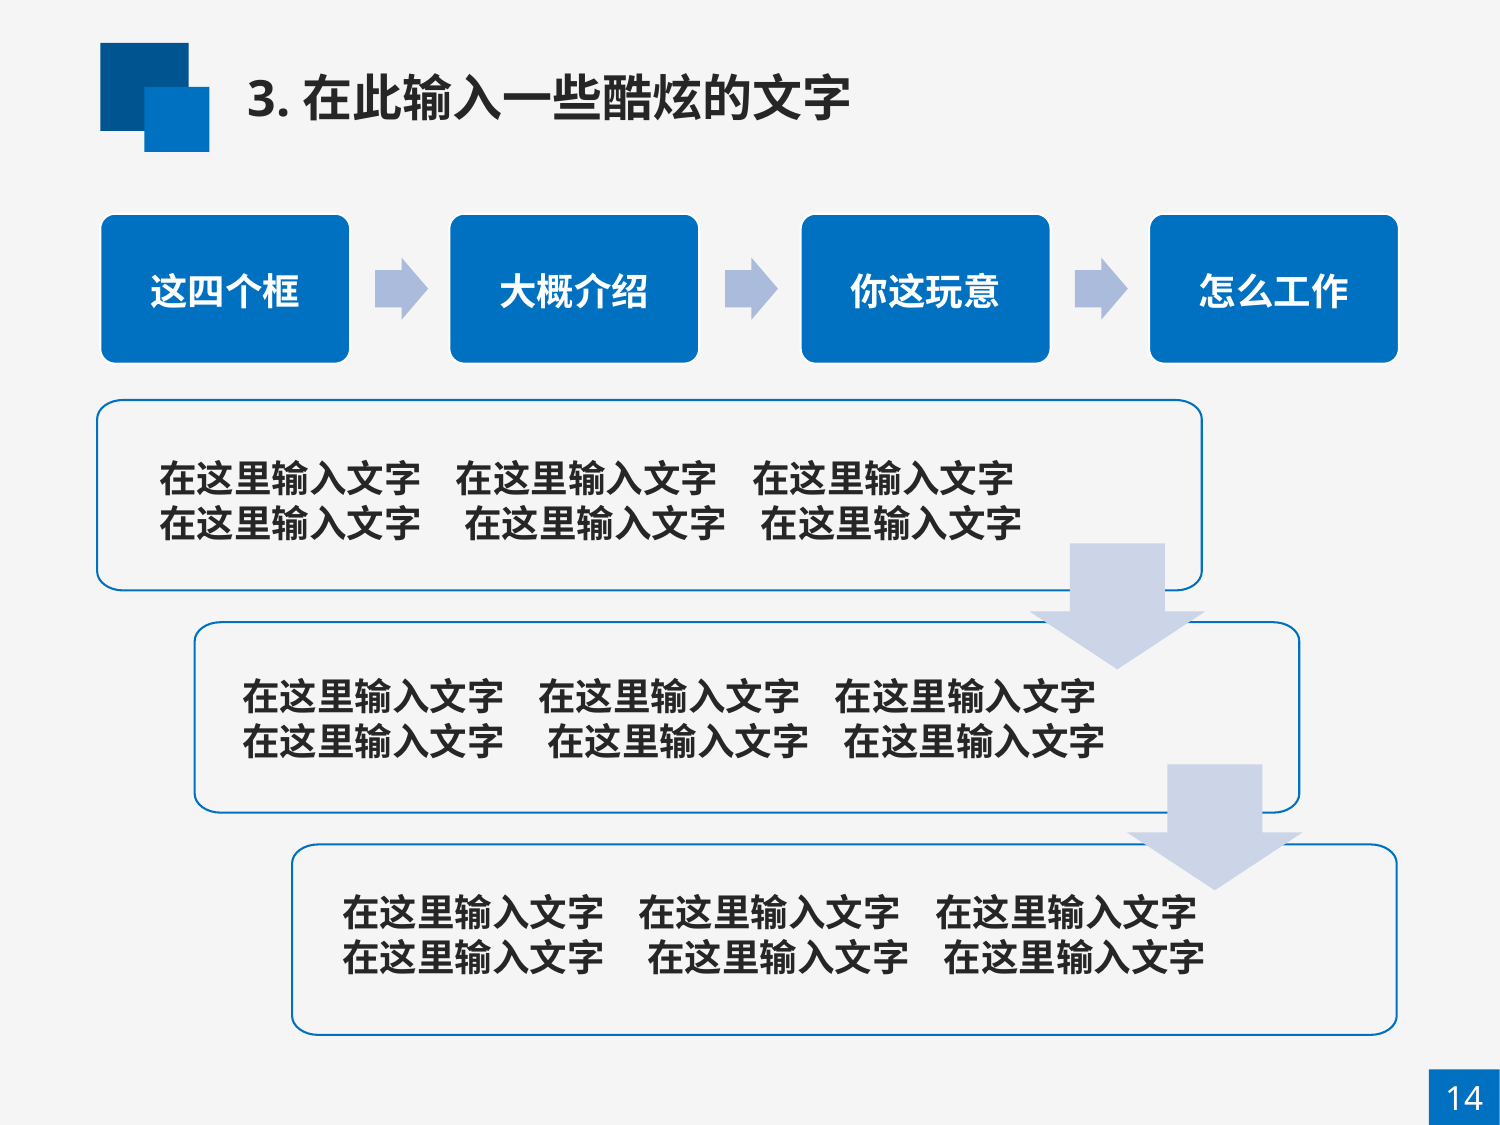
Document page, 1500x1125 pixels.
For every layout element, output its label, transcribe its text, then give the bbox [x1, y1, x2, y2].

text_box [97, 399, 1429, 1035]
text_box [100, 213, 1399, 364]
text_box 3.在此输入一些酷炫的文字 [232, 59, 1400, 135]
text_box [200, 1069, 1500, 1125]
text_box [100, 42, 210, 152]
